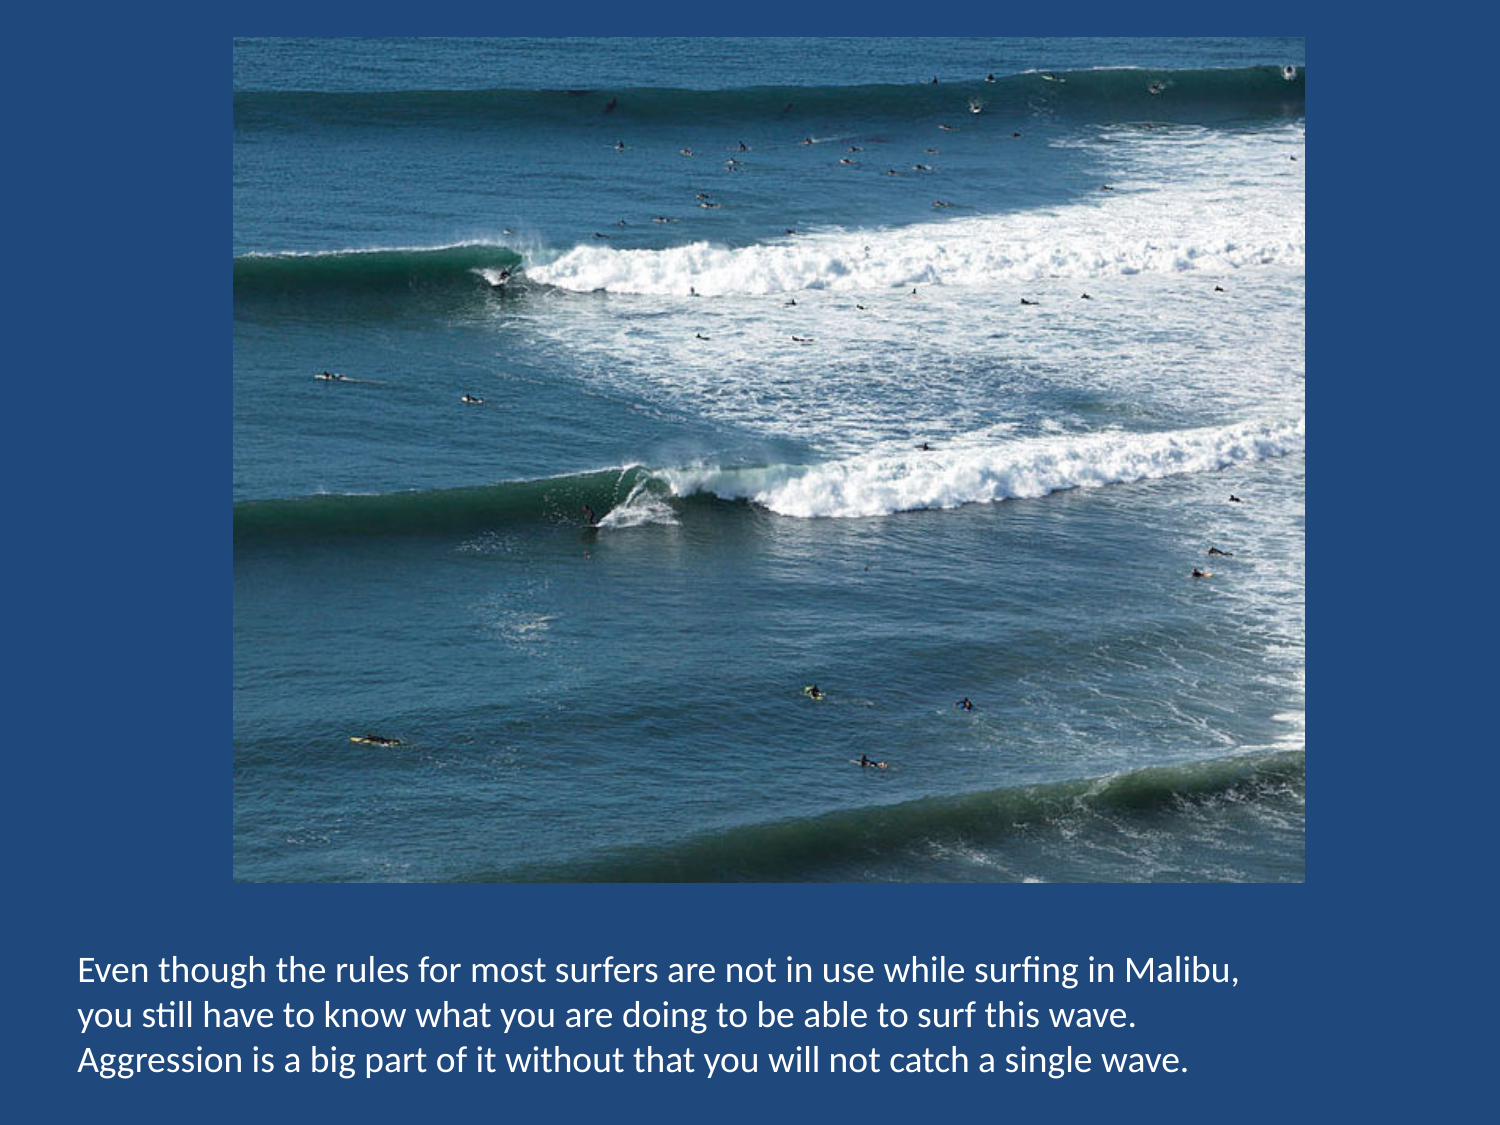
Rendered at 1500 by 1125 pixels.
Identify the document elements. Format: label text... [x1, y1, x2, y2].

text_box Even though the rules for most surfers are not in use while surfing in Malibu, you still have to know what you are doing to be able to surf this wave. Aggression is a big part of it without that you will not catch a single wave. [62, 937, 1288, 1088]
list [0, 37, 1500, 884]
